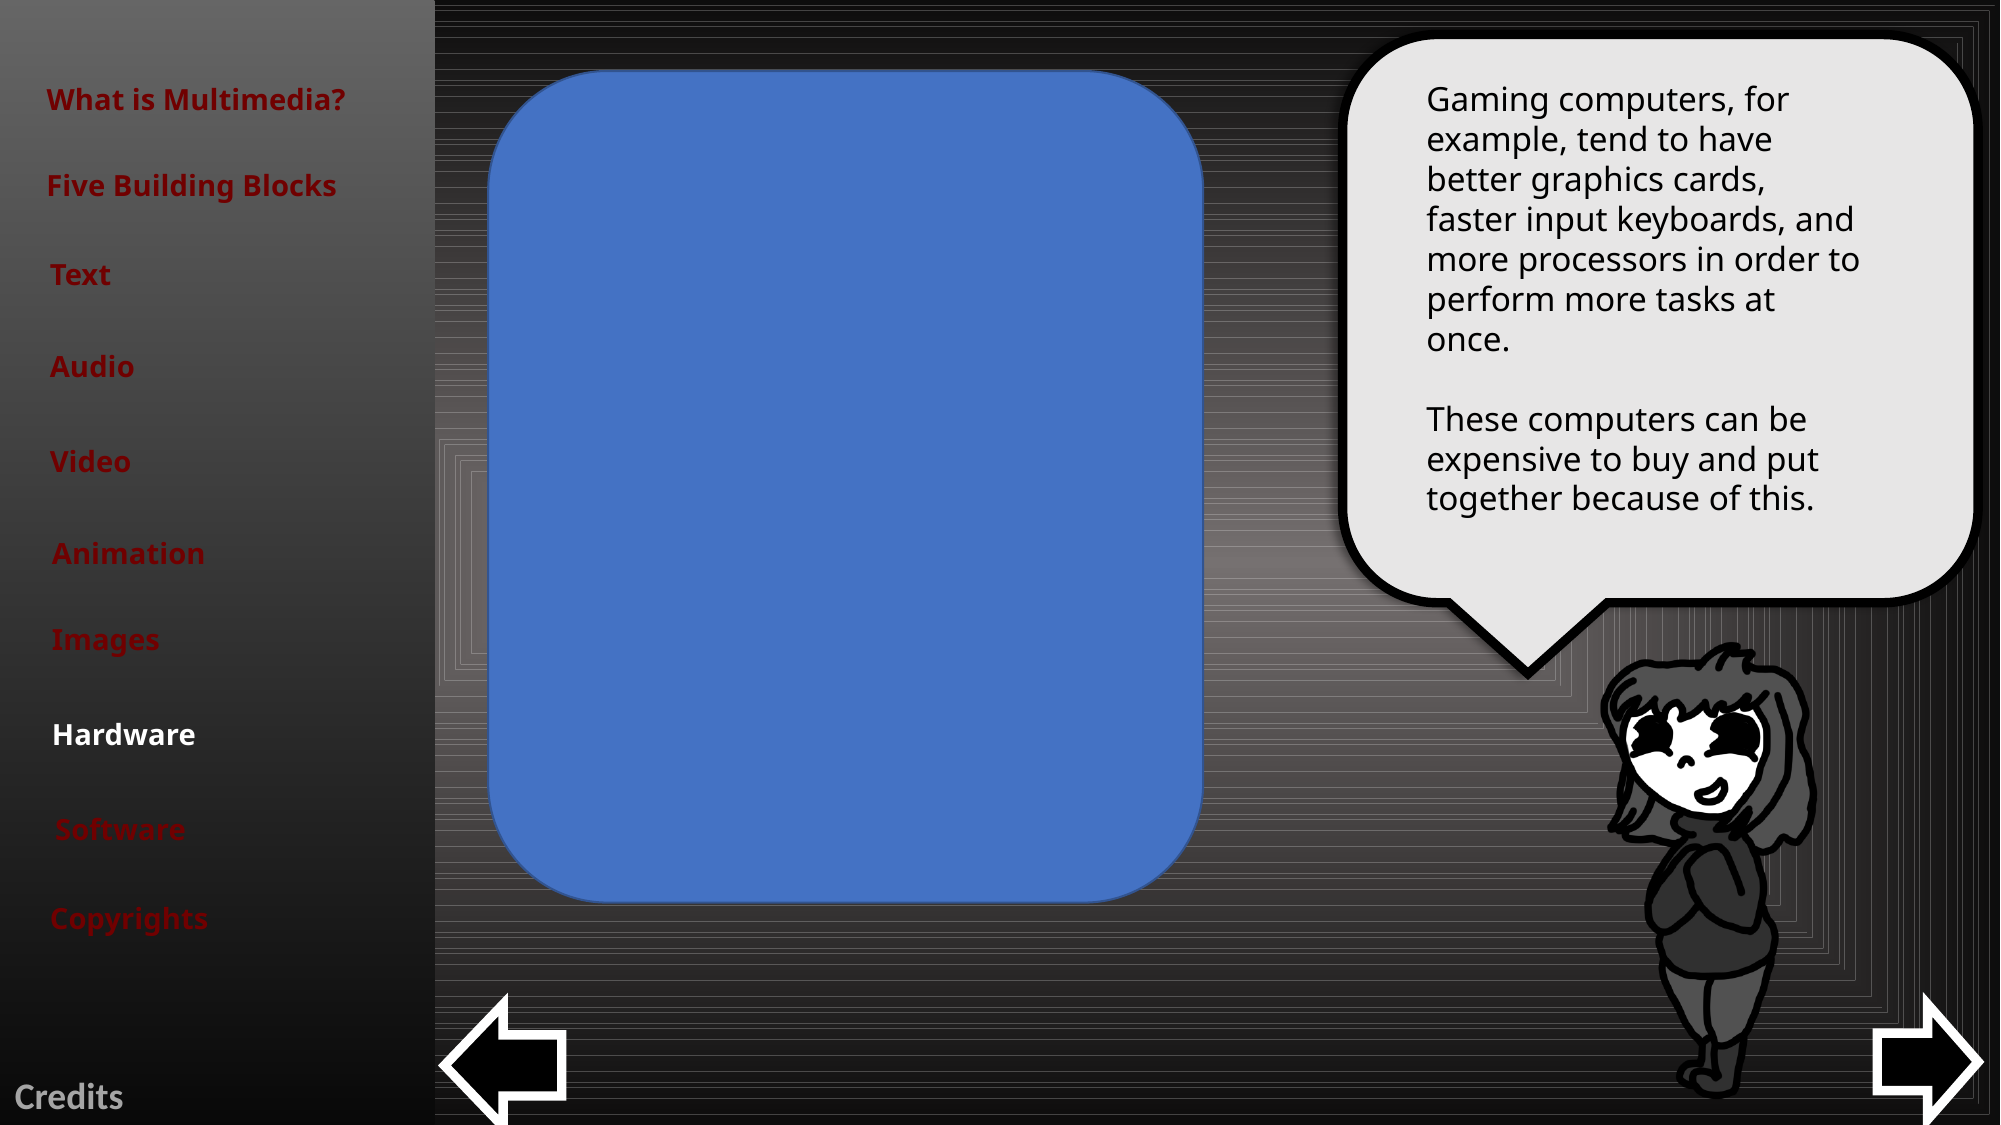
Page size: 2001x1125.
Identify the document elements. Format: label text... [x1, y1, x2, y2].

picture [1579, 624, 1839, 1110]
text_box Animation [37, 528, 370, 578]
text_box Software [40, 803, 381, 854]
text_box [1341, 33, 1980, 676]
text_box Copyrights [34, 892, 381, 943]
text_box Credits [0, 1064, 265, 1125]
text_box Video [34, 436, 368, 486]
text_box Audio [34, 340, 359, 391]
text_box What is Multimedia? [31, 74, 457, 124]
text_box Hardware [37, 709, 383, 759]
text_box Five Building Blocks [31, 159, 435, 210]
text_box [443, 1001, 563, 1125]
text_box [487, 69, 1205, 904]
text_box Gaming computers, for example, tend to have better graphics cards, faster input keyboards, and more processors in order to perform more tasks at once. These computers can be expensive to buy and put together because of this. [1411, 70, 1878, 525]
text_box Images [37, 614, 362, 664]
text_box Text [34, 249, 368, 299]
text_box [1876, 1001, 1980, 1123]
text_box [0, 0, 435, 1125]
